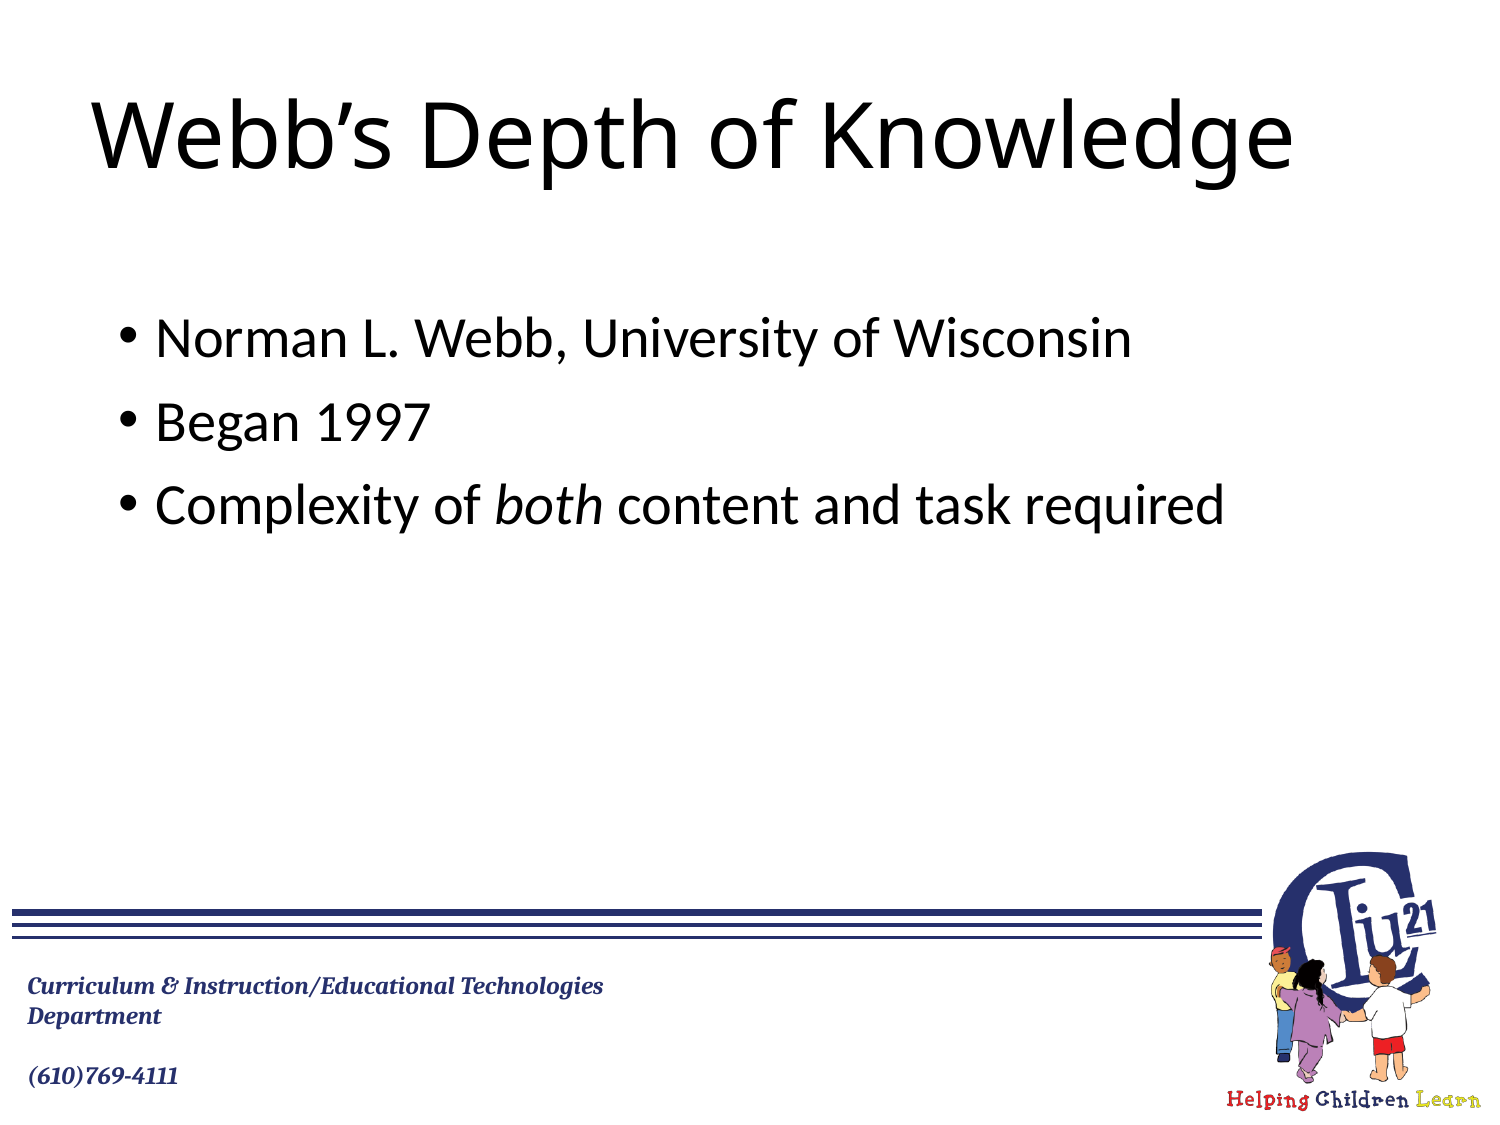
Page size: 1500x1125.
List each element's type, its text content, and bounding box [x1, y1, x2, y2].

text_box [12, 837, 1500, 1121]
list Norman L. Webb, University of Wisconsin Began 1997 Complexity of both content and task required [103, 299, 1397, 837]
title Webb’s Depth of Knowledge [75, 45, 1463, 233]
